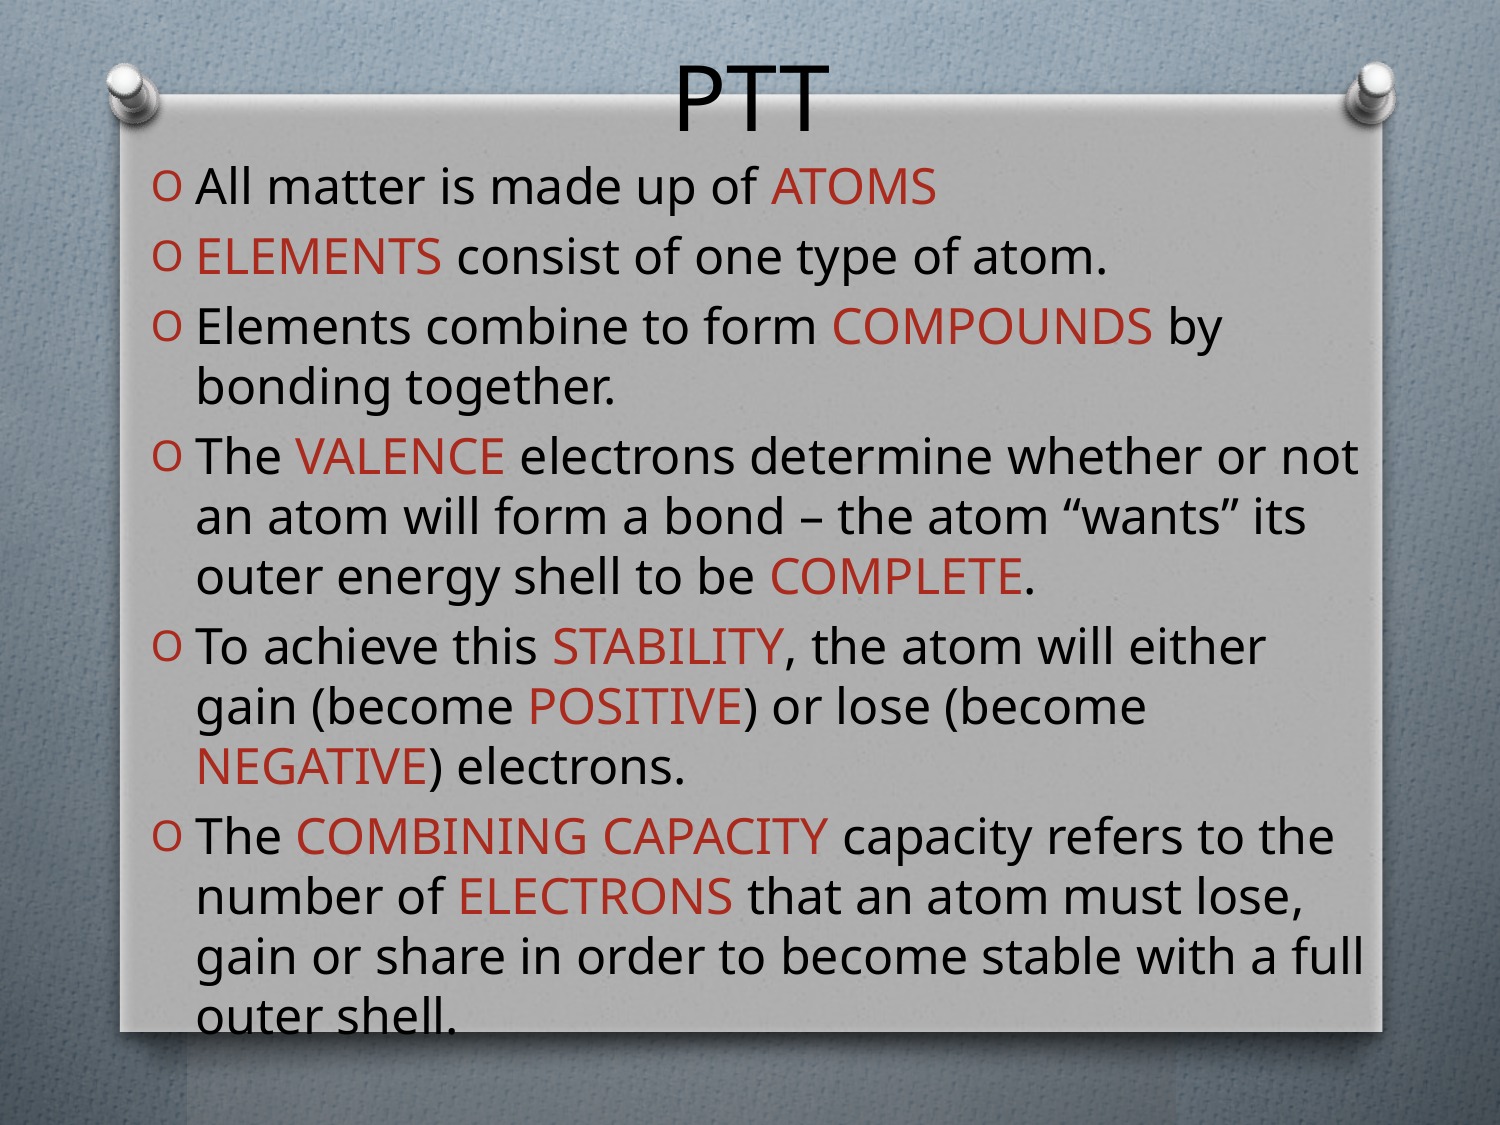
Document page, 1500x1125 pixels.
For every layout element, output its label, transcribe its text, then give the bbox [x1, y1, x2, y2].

picture [75, 29, 179, 147]
list All matter is made up of ATOMS ELEMENTS consist of one type of atom. Elements combine to form COMPOUNDS by bonding together. The VALENCE electrons determine whether or not an atom will form a bond – the atom “wants” its outer energy shell to be COMPLETE. To achieve this STABILITY, the atom will either gain (become POSITIVE) or lose (become NEGATIVE) electrons. The COMBINING CAPACITY capacity refers to the number of ELECTRONS that an atom must lose, gain or share in order to become stable with a full outer shell. [135, 147, 1393, 739]
picture [1323, 35, 1439, 147]
title PTT [179, 0, 1323, 147]
